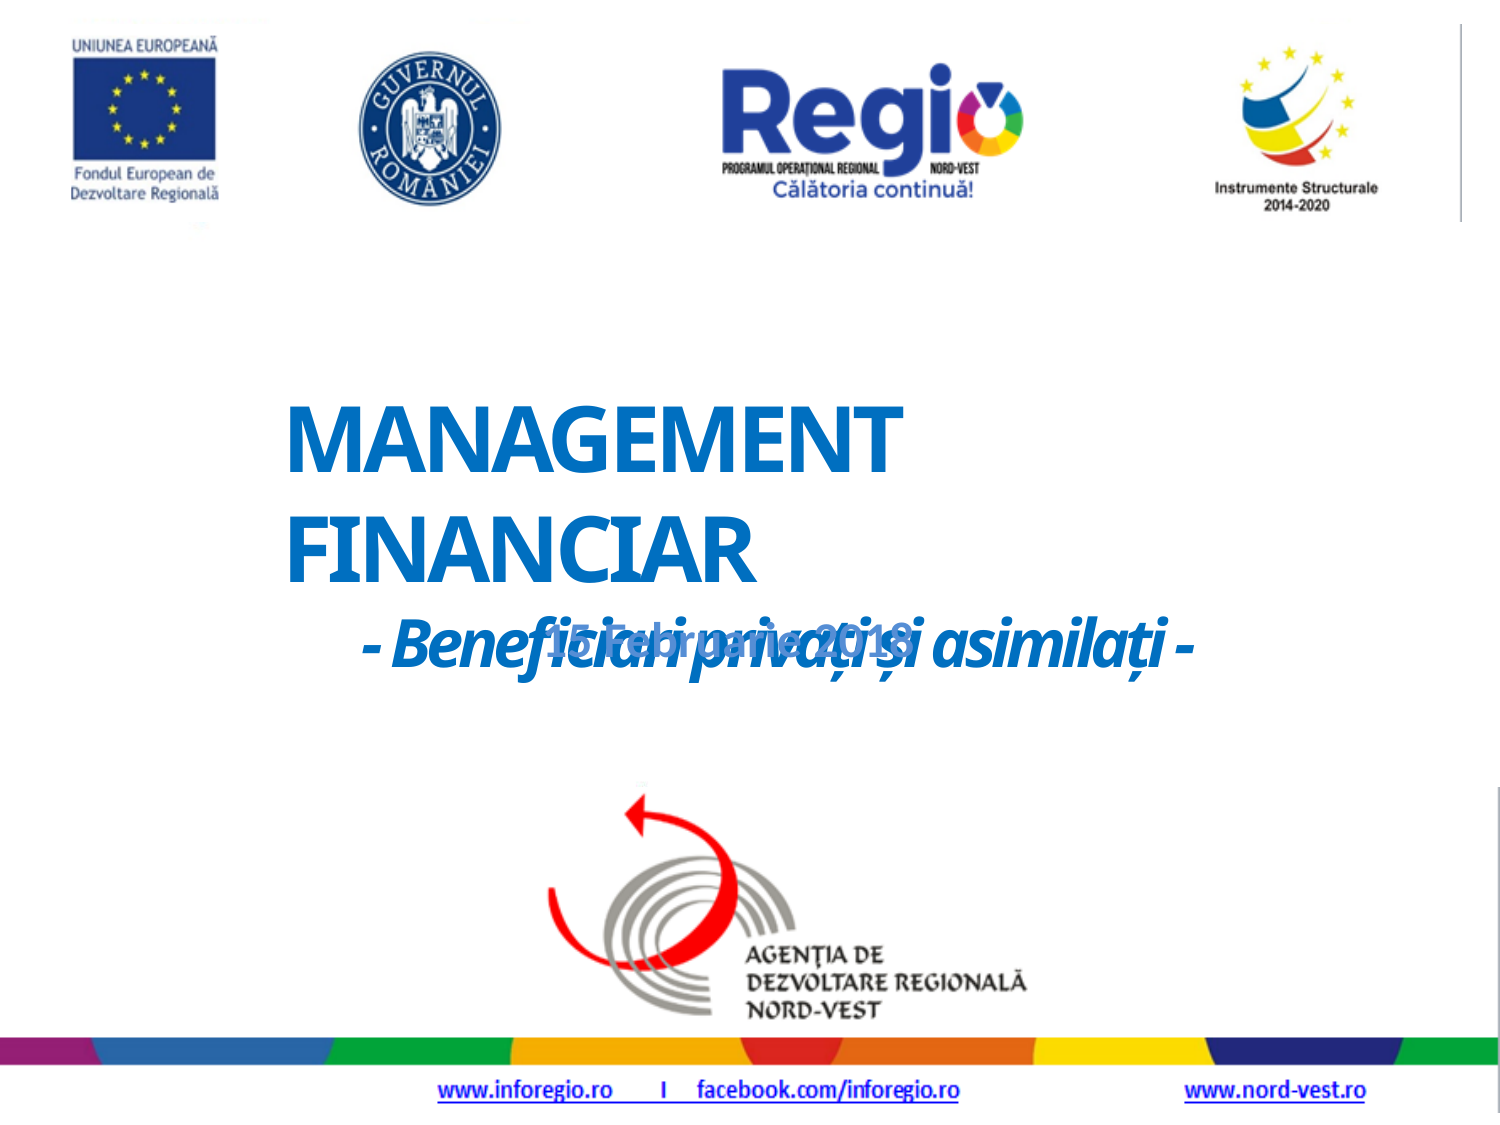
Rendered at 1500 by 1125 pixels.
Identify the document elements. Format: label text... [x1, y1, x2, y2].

text_box 15 Februarie 2018 [527, 599, 930, 675]
text_box MANAGEMENT FINANCIAR - Beneficiari privați și asimilați - [280, 380, 1275, 681]
picture [9, 0, 1491, 250]
picture [0, 727, 1500, 1125]
